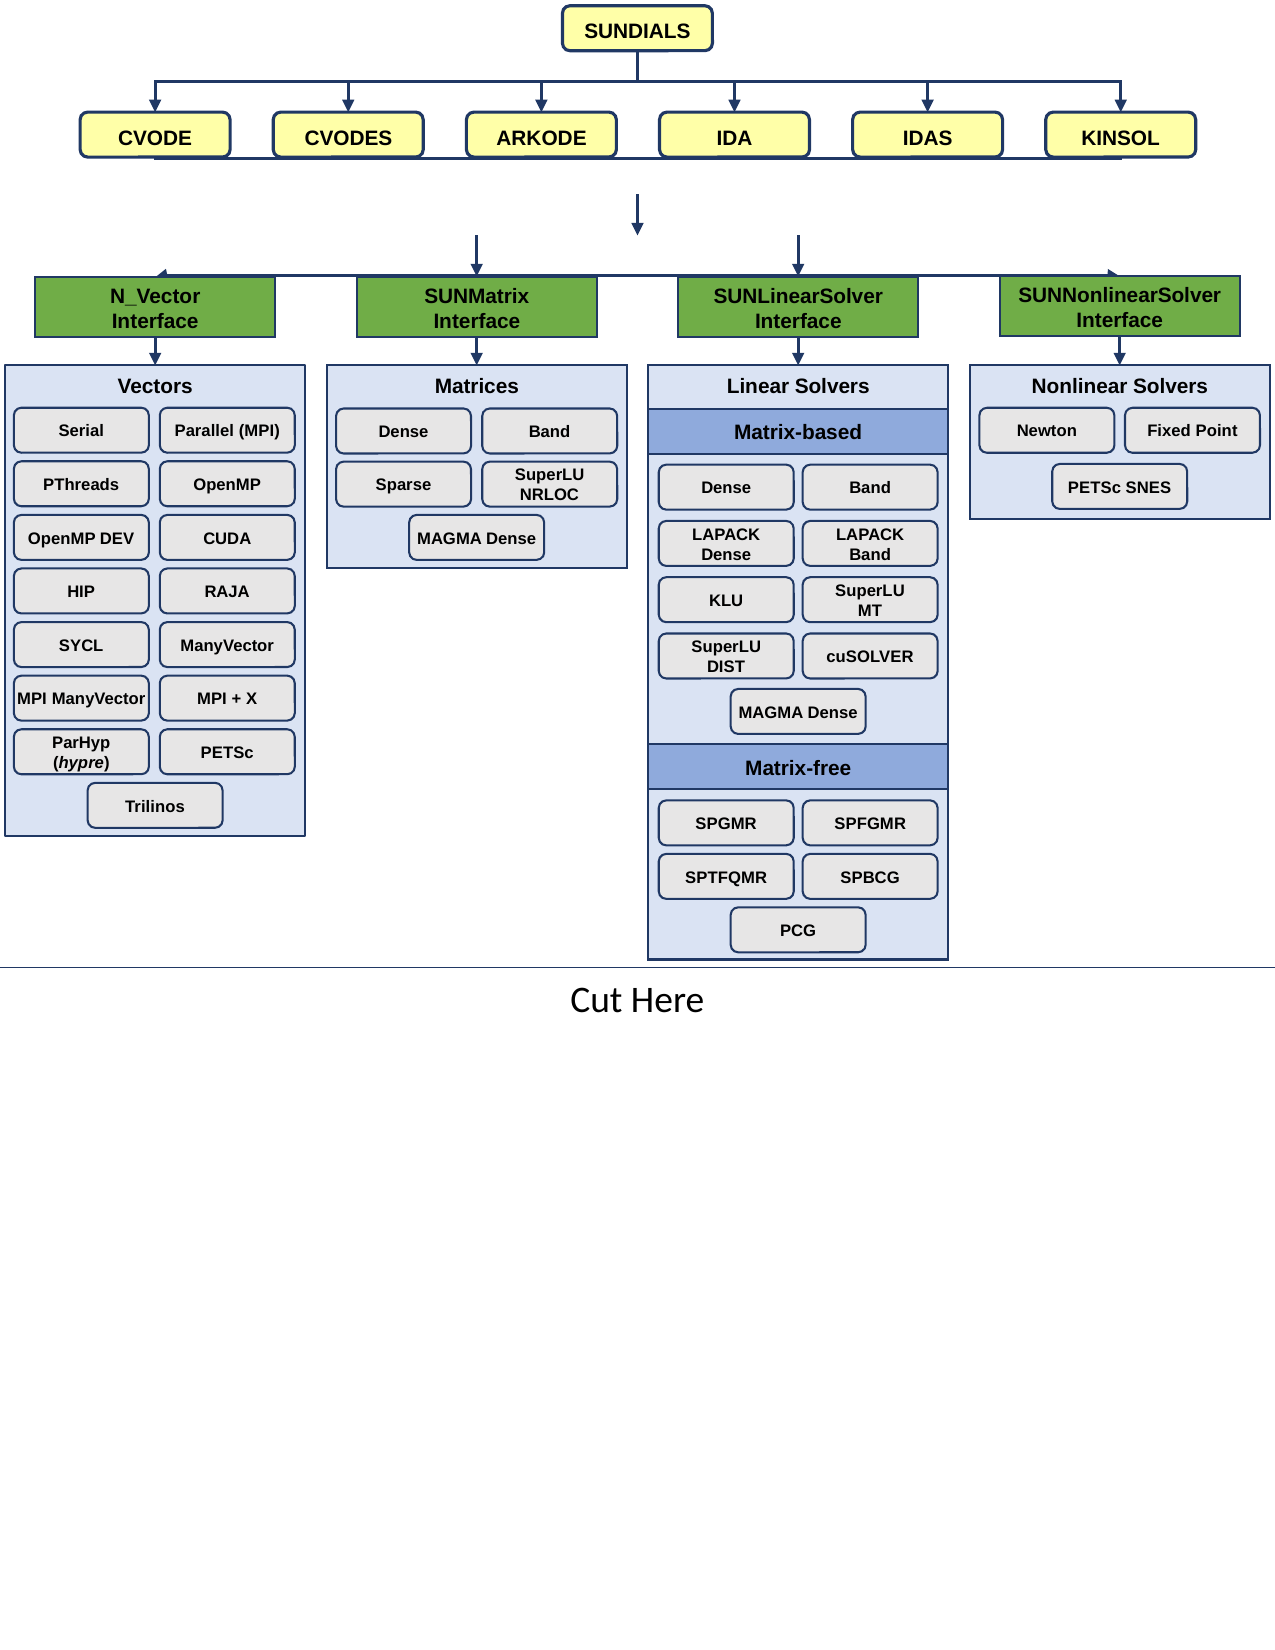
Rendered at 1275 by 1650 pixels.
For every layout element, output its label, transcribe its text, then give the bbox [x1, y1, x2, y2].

text_box SUNNonlinearSolver Interface [999, 275, 1241, 337]
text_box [365, 0, 427, 323]
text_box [336, 408, 618, 507]
text_box ARKODE [524, 111, 618, 159]
text_box CVODE [79, 111, 232, 159]
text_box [969, 365, 1270, 519]
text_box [558, 33, 621, 130]
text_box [751, 0, 814, 227]
text_box KINSOL [1044, 111, 1197, 159]
text_box IDAS [910, 111, 1004, 159]
text_box SUNDIALS [561, 4, 636, 52]
text_box MAGMA Dense [408, 513, 546, 561]
text_box SUNMatrix Interface [356, 276, 598, 338]
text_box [848, 0, 910, 324]
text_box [5, 365, 306, 836]
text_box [648, 337, 949, 960]
text_box SUNLinearSolver Interface [677, 276, 919, 337]
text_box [462, 0, 524, 227]
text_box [655, 32, 717, 130]
text_box IDA [658, 111, 751, 159]
text_box Matrices [326, 364, 628, 569]
text_box N_Vector Interface [34, 276, 276, 338]
text_box CVODES [272, 111, 365, 159]
text_box SUNDIALS [641, 4, 714, 52]
text_box Cut Here [453, 968, 821, 1028]
